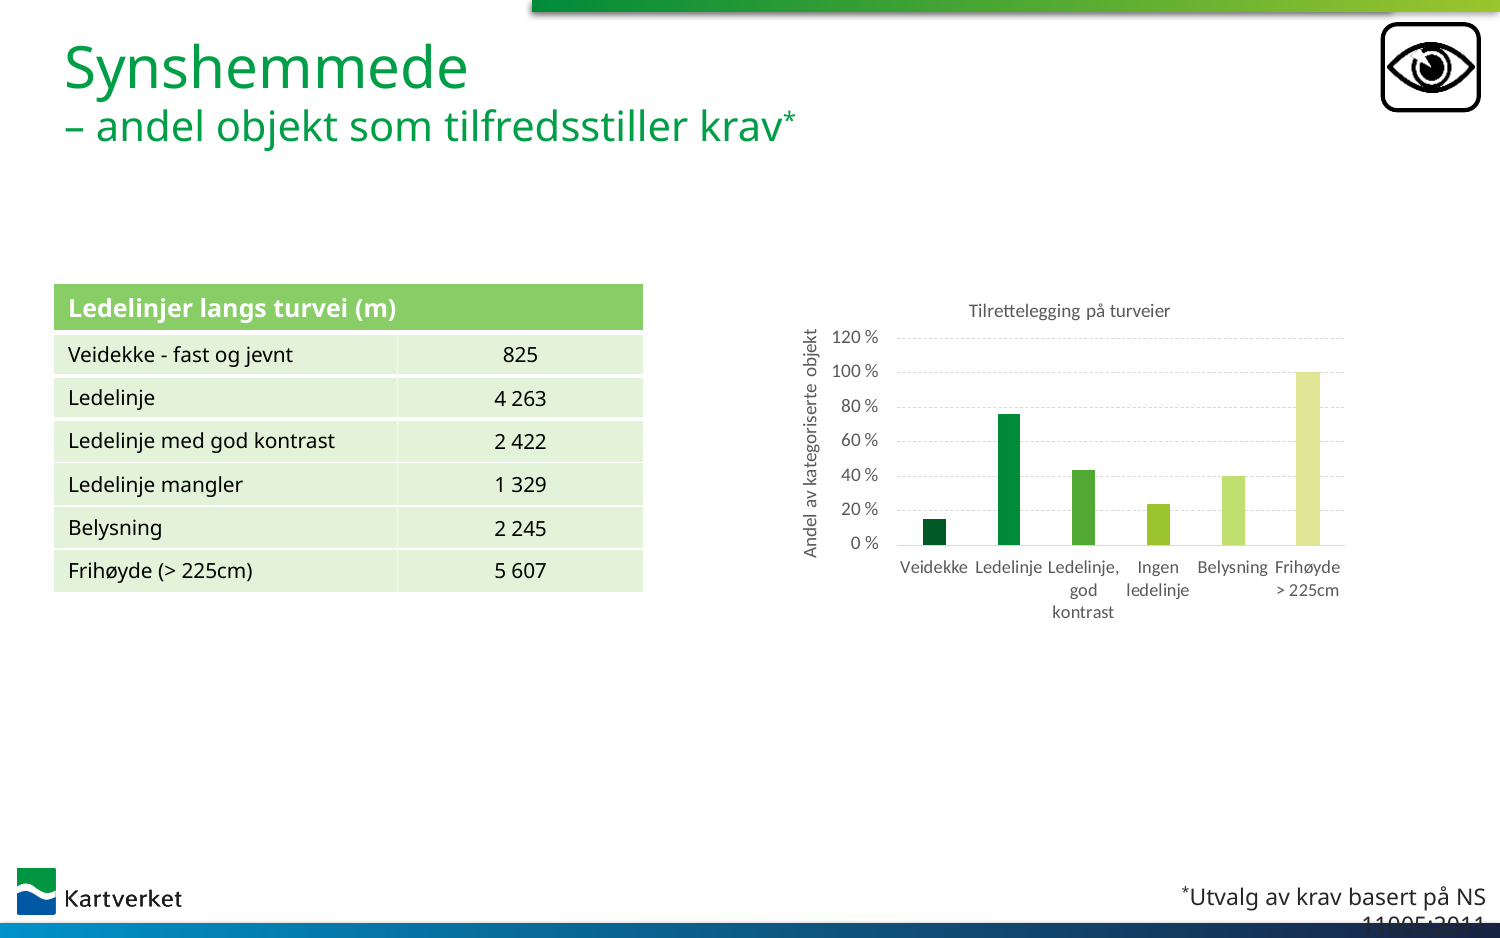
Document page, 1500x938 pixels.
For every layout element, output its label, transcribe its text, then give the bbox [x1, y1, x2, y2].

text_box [1382, 24, 1480, 111]
table_cell Belysning [54, 507, 397, 548]
table_cell 825 [398, 335, 643, 374]
table_cell 5 607 [398, 550, 643, 592]
table_header Ledelinjer langs turvei (m) [54, 284, 643, 330]
table_cell 2 422 [398, 421, 643, 462]
text_box Synshemmede – andel objekt som tilfredsstiller krav* [49, 24, 1431, 158]
table_cell 4 263 [398, 378, 643, 417]
picture [791, 291, 1348, 630]
table_cell Veidekke - fast og jevnt [54, 335, 397, 374]
table_cell 2 245 [398, 507, 643, 548]
table_cell Ledelinje mangler [54, 463, 397, 505]
table_cell Ledelinje [54, 378, 397, 417]
table_cell Ledelinje med god kontrast [54, 421, 397, 462]
text_box *Utvalg av krav basert på NS 11005:2011 [1068, 873, 1500, 938]
table_cell 1 329 [398, 463, 643, 505]
table_cell Frihøyde (> 225cm) [54, 550, 397, 592]
